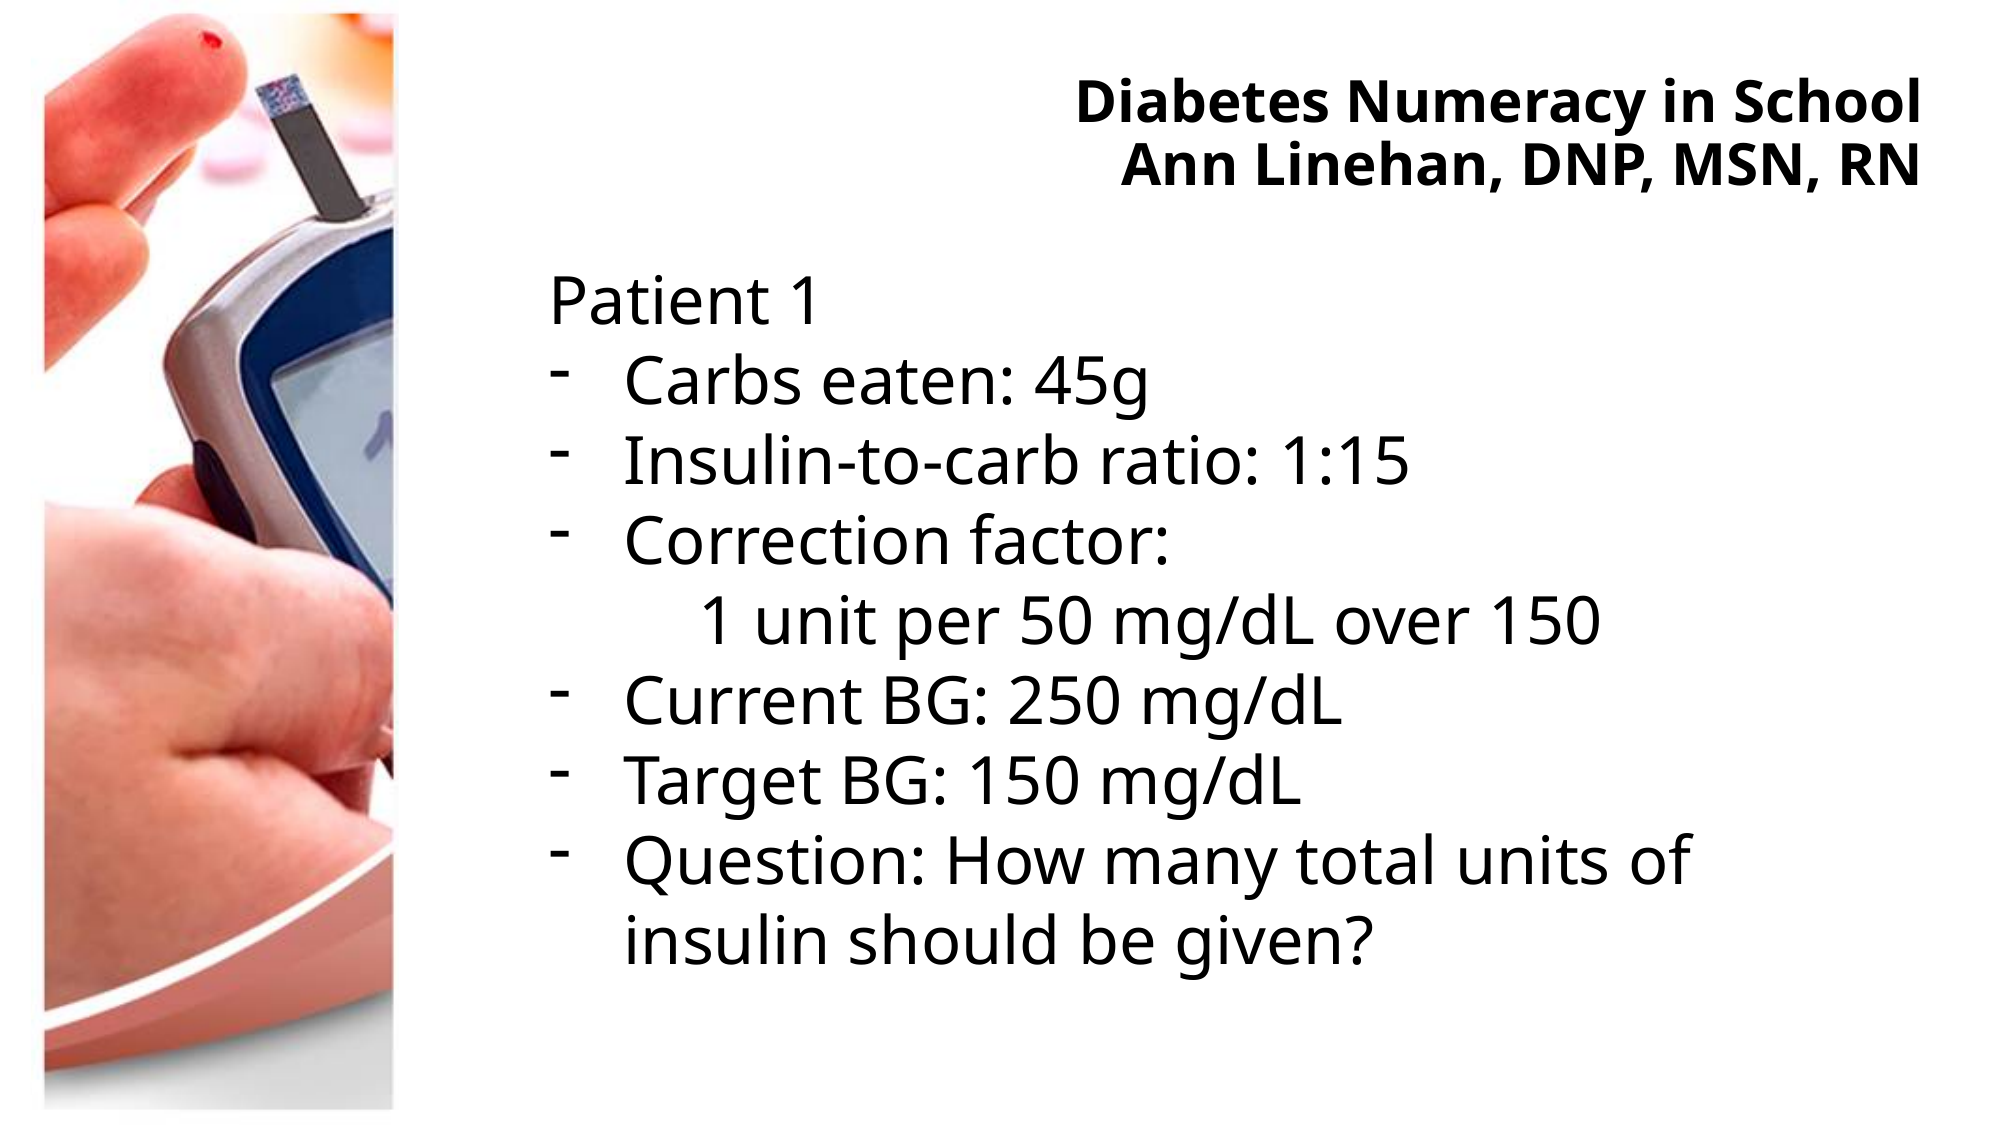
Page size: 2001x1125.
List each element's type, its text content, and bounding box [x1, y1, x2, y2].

title Diabetes Numeracy in School Ann Linehan, DNP, MSN, RN [950, 41, 1939, 230]
picture [30, 0, 400, 1125]
text_box Patient 1 Carbs eaten: 45g Insulin-to-carb ratio: 1:15 Correction factor: 1 unit per 50 mg/dL over 150 Current BG: 250 mg/dL Target BG: 150 mg/dL Question: How many total units of insulin should be given? [533, 250, 1869, 1046]
